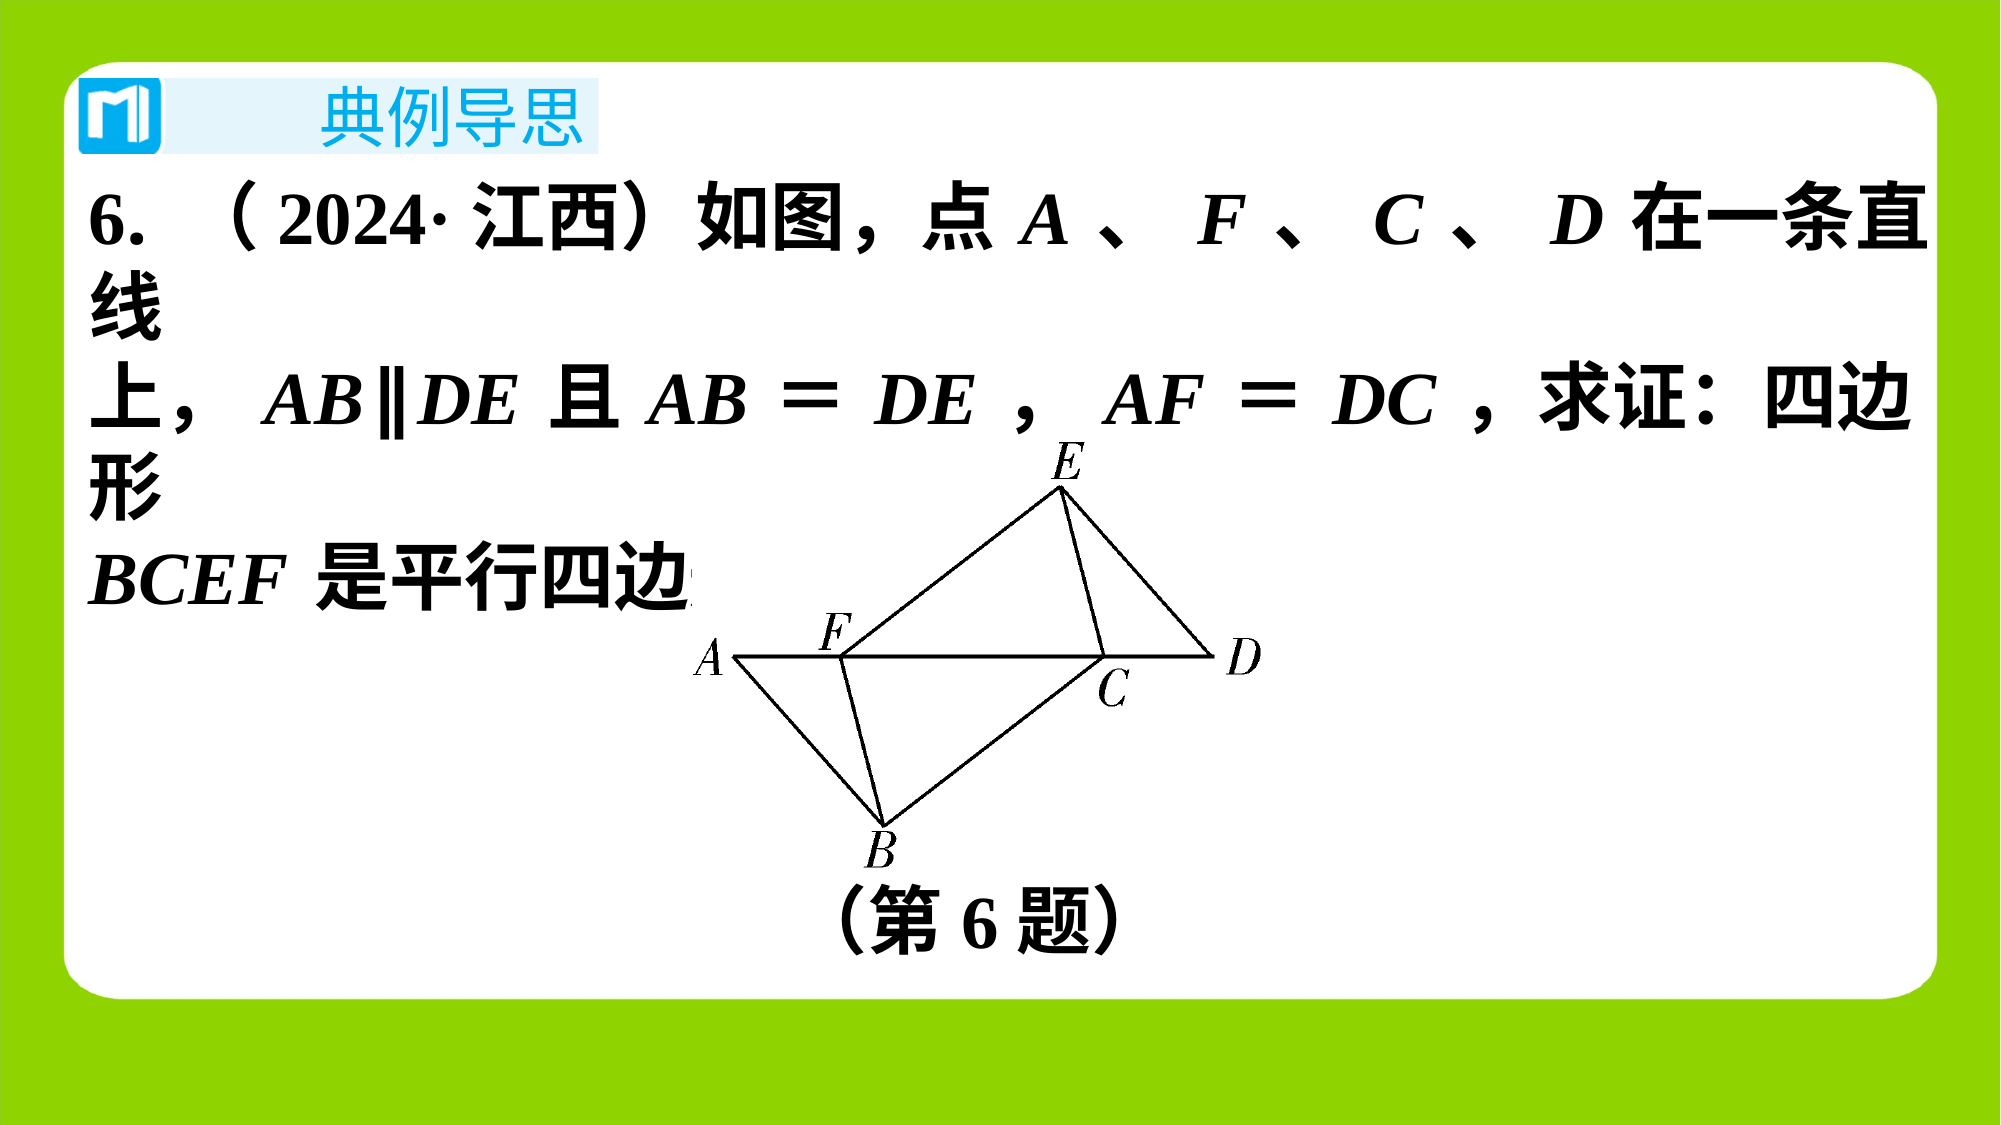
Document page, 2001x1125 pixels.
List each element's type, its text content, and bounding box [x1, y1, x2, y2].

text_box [692, 442, 1261, 965]
picture [0, 0, 2001, 1125]
text_box 6. （2024·江西）如图，点A、F、C、D在一条直线 上，AB∥DE且AB＝DE，AF＝DC，求证：四边形 BCEF是平行四边形. [88, 169, 1974, 443]
